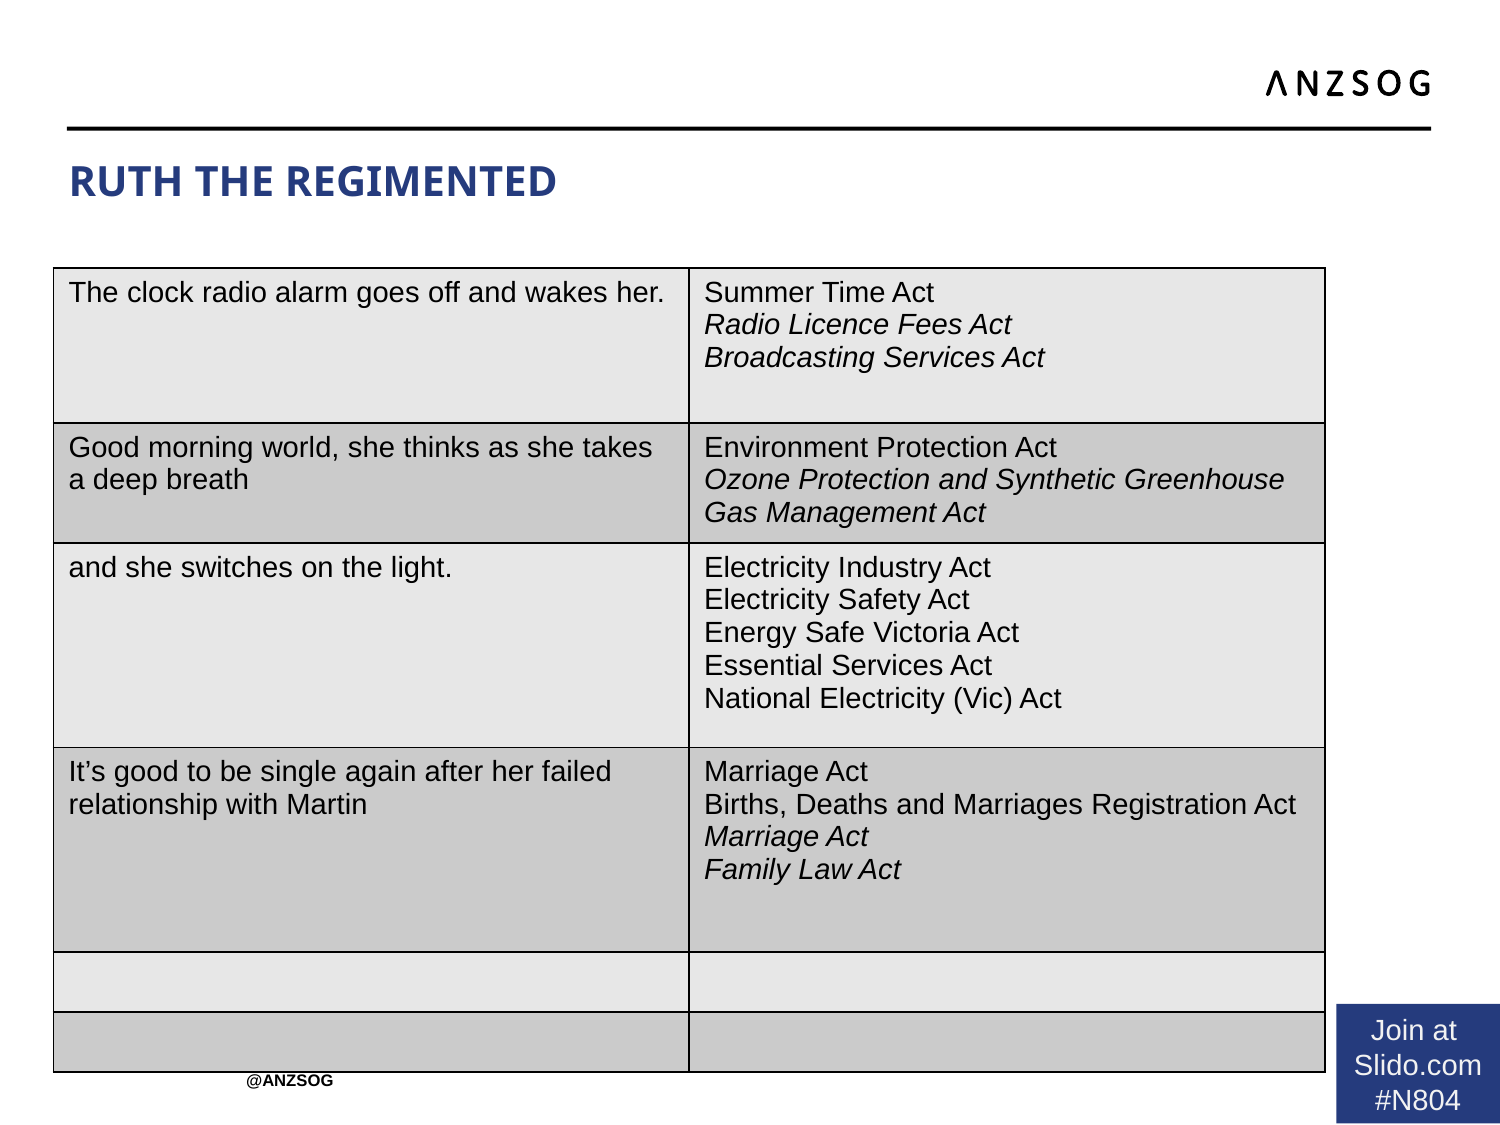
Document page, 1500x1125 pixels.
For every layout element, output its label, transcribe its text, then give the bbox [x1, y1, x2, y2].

table_cell It’s good to be single again after her failed relationship with Martin [54, 748, 688, 951]
table_cell [54, 1013, 688, 1071]
table_cell Good morning world, she thinks as she takes a deep breath [54, 424, 688, 542]
table_cell Environment Protection Act Ozone Protection and Synthetic Greenhouse Gas Management Act [690, 424, 1324, 542]
text_box Join at Slido.com #N804 [1336, 1003, 1500, 1124]
table_header Summer Time Act Radio Licence Fees Act Broadcasting Services Act [690, 269, 1324, 422]
table_cell [54, 953, 688, 1011]
table_cell and she switches on the light. [54, 544, 688, 747]
table_cell Electricity Industry Act Electricity Safety Act Energy Safe Victoria Act Essential Services Act National Electricity (Vic) Act [690, 544, 1324, 747]
table_cell [690, 953, 1324, 1011]
title Ruth the regimented [53, 138, 1430, 214]
table_cell Marriage Act Births, Deaths and Marriages Registration Act Marriage Act Family Law Act [690, 748, 1324, 951]
table_header The clock radio alarm goes off and wakes her. [54, 269, 688, 422]
table_cell [690, 1013, 1324, 1071]
